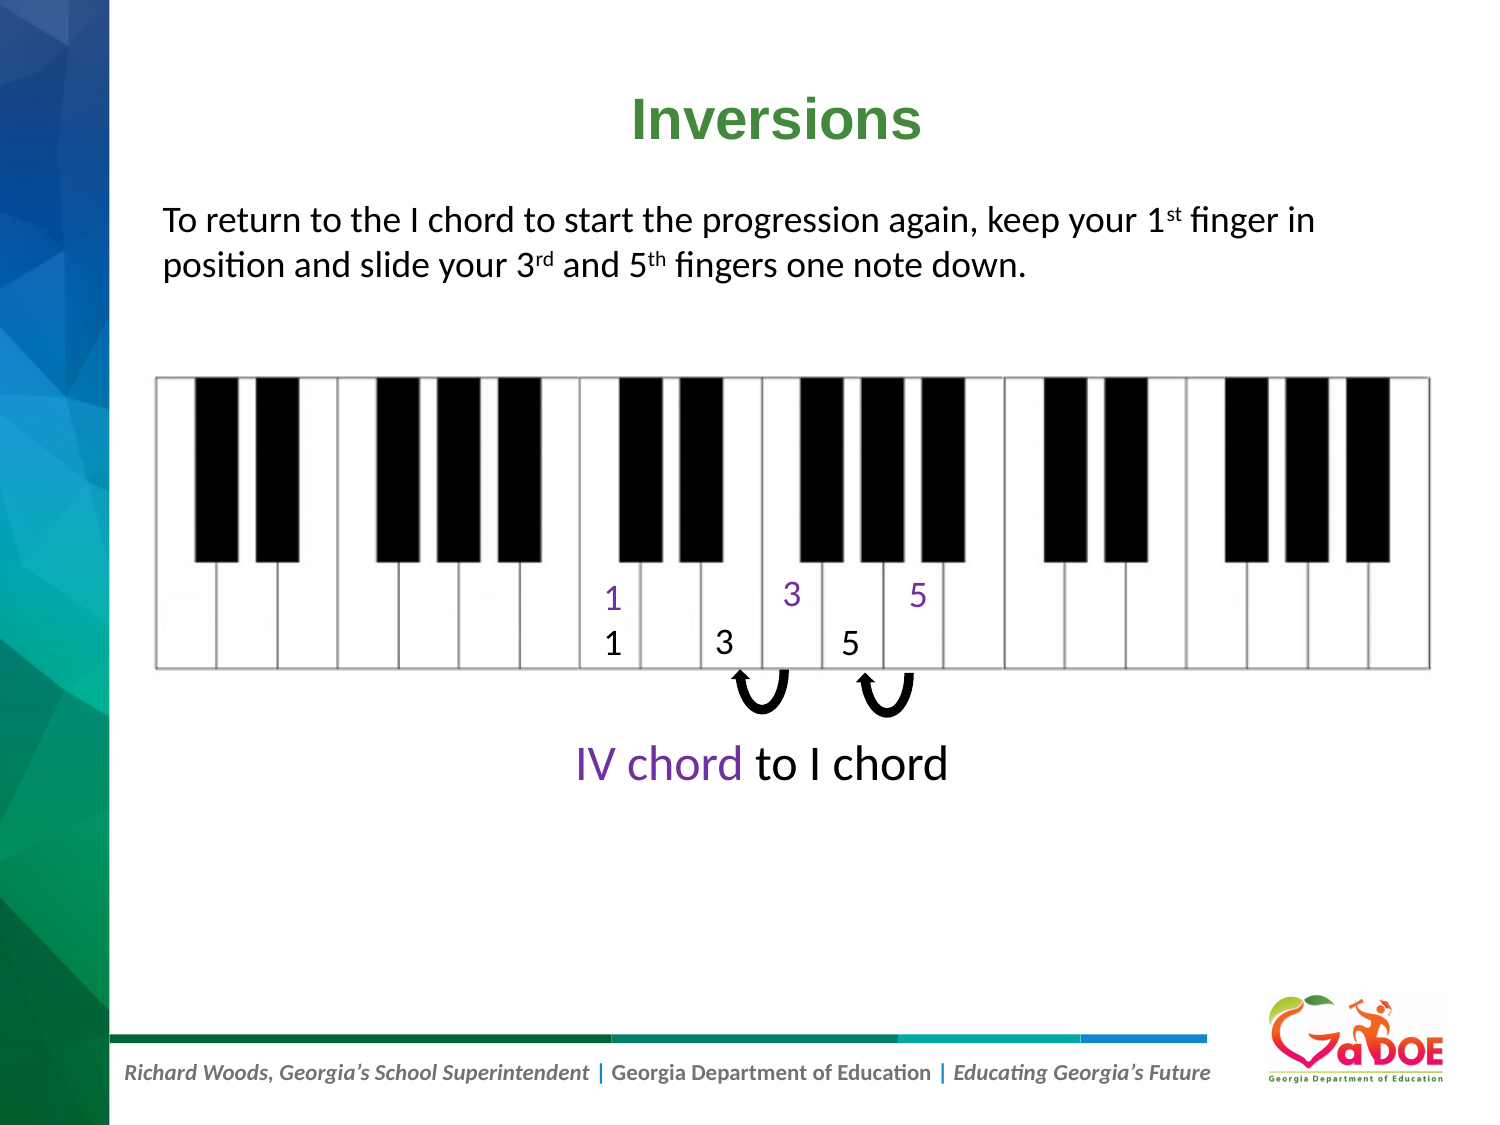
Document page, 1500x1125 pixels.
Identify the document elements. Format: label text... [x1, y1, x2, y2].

text_box To return to the I chord to start the progression again, keep your 1st finger in position and slide your 3rd and 5th fingers one note down. [147, 187, 1399, 293]
text_box IV chord to I chord [560, 723, 965, 799]
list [147, 373, 1440, 682]
text_box [855, 682, 914, 718]
picture [1263, 987, 1447, 1089]
title Inversions [393, 53, 1162, 187]
text_box [736, 682, 788, 715]
picture [0, 0, 110, 1125]
